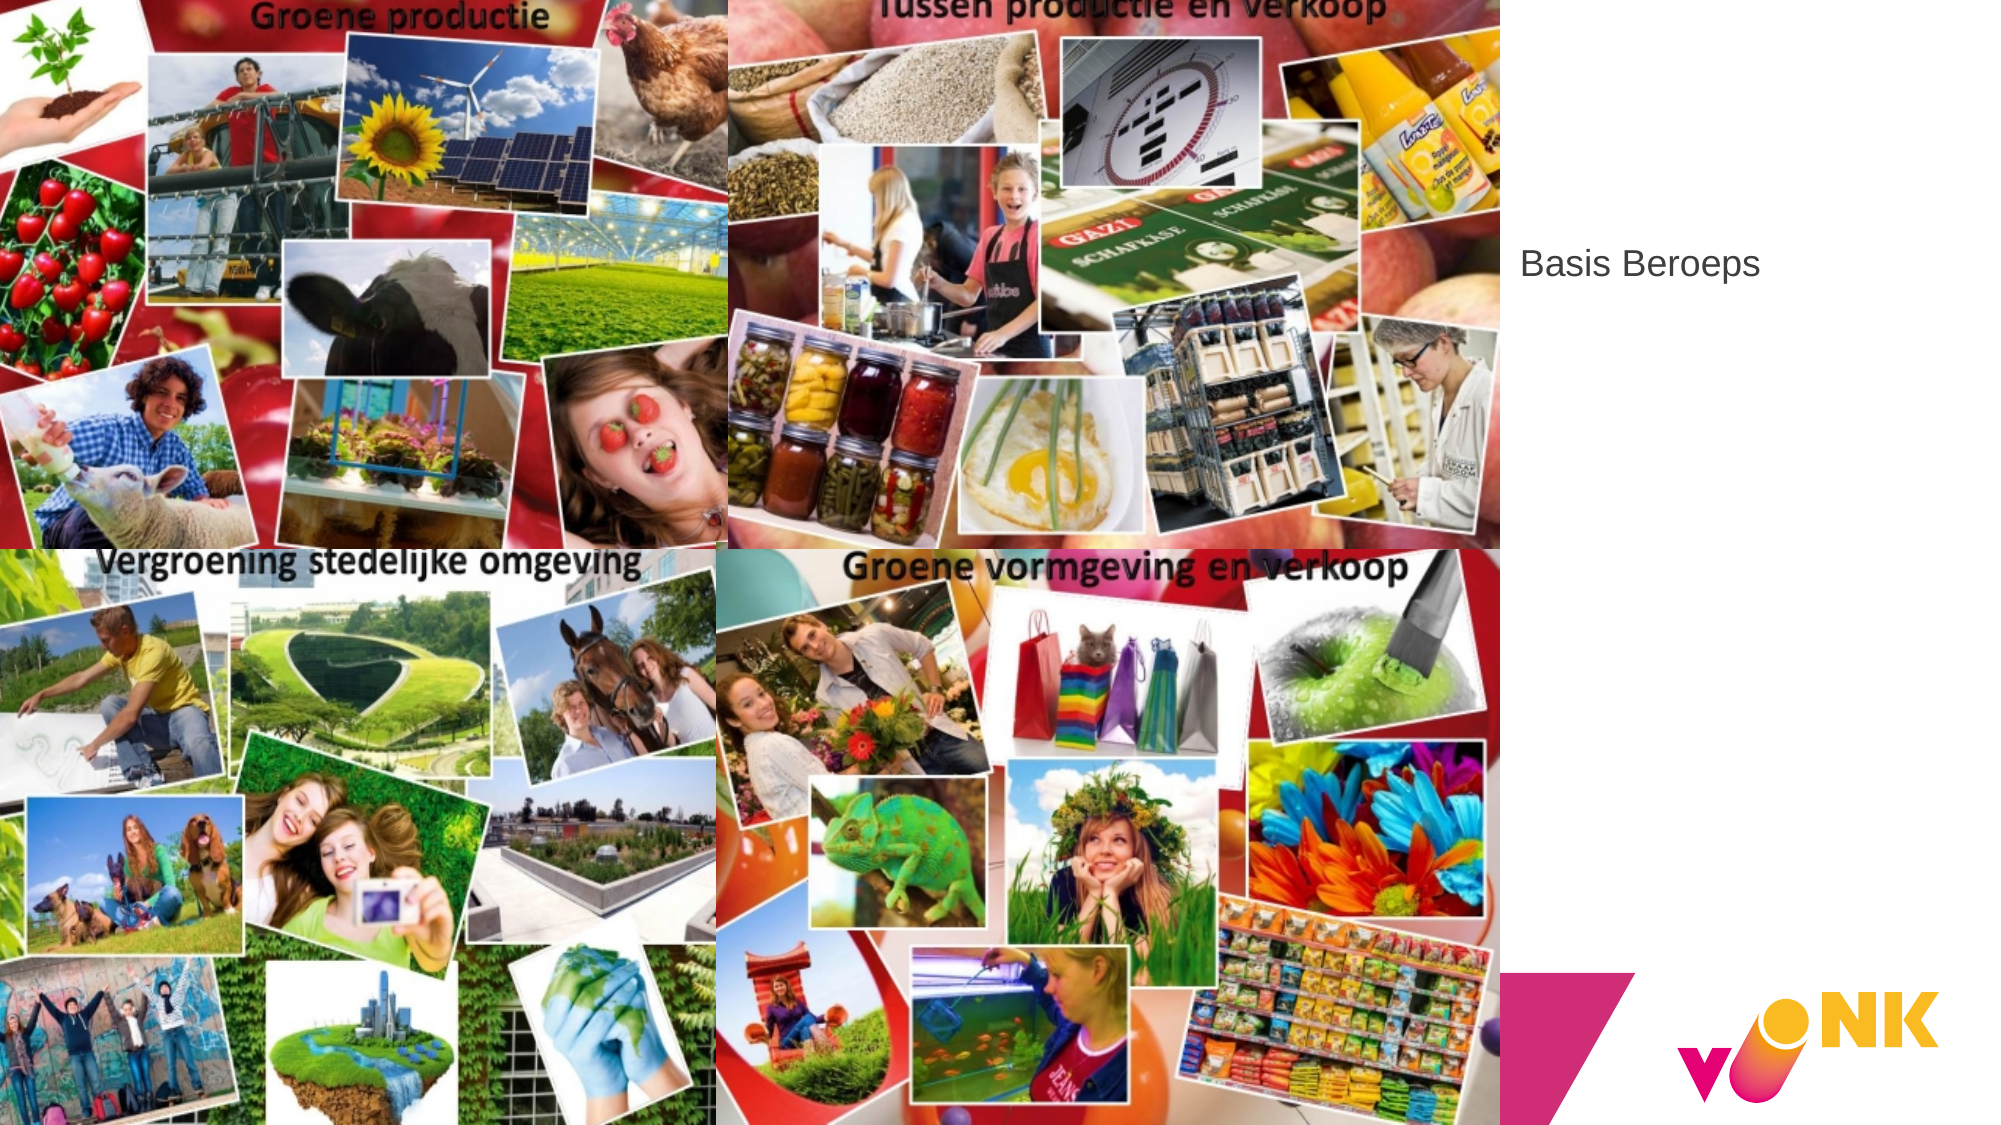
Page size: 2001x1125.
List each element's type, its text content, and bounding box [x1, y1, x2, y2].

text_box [0, 0, 1499, 1125]
text_box Basis Beroeps [1505, 231, 2000, 292]
picture [1677, 992, 1939, 1103]
